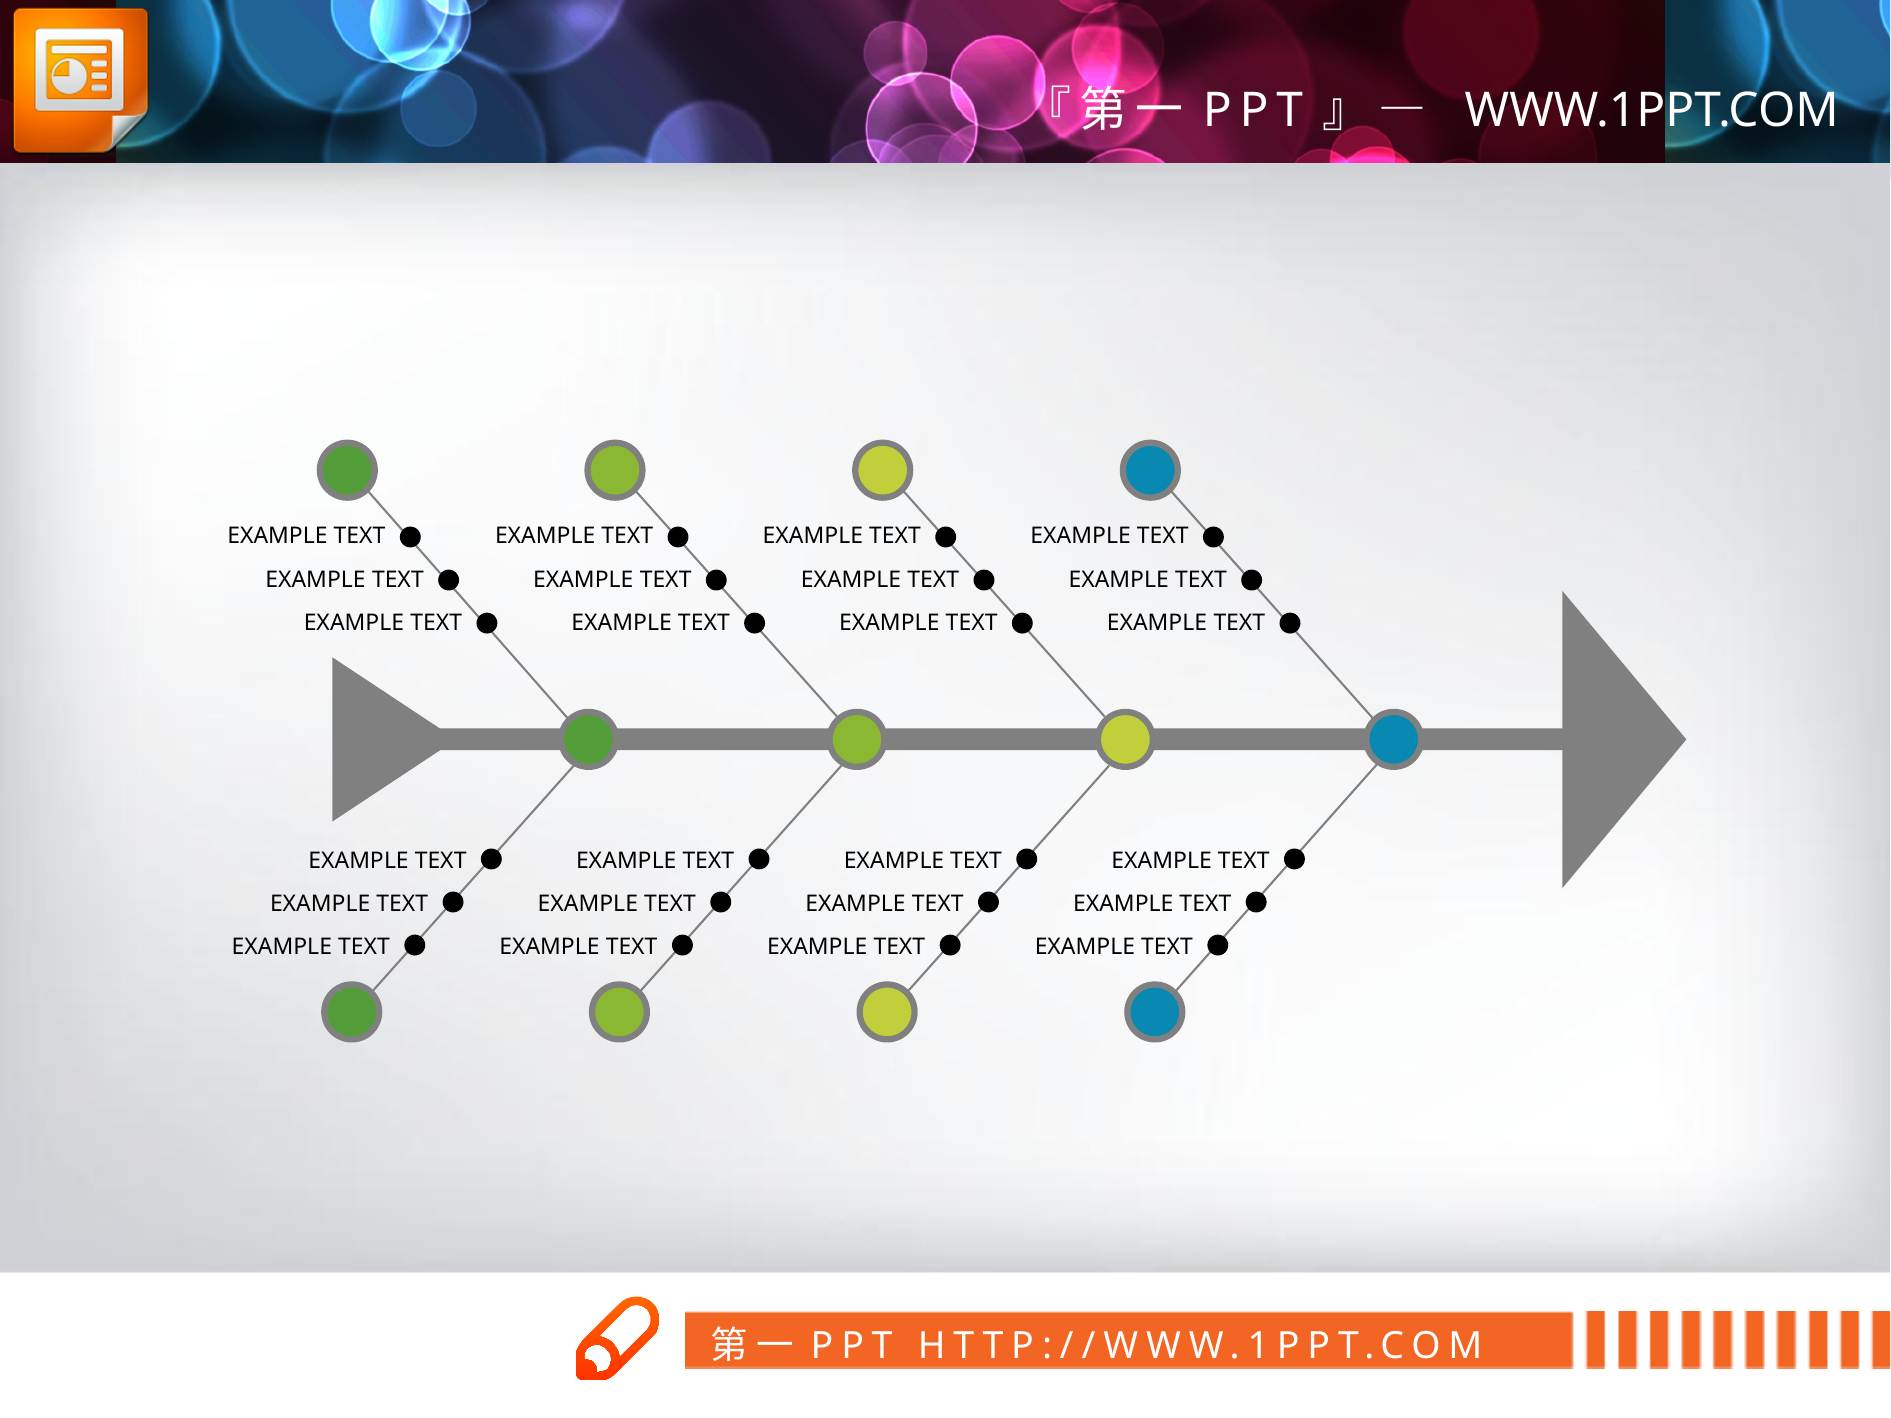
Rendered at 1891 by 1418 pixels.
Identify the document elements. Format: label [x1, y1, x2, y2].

text_box [1169, 489, 1375, 721]
text_box [1127, 984, 1183, 1040]
text_box [1092, 599, 1301, 643]
text_box [1020, 923, 1229, 968]
text_box [855, 442, 911, 498]
text_box [1151, 728, 1368, 751]
text_box [441, 728, 563, 751]
text_box [255, 880, 464, 925]
text_box [790, 880, 1000, 925]
text_box [614, 728, 831, 751]
text_box [591, 984, 647, 1040]
text_box [824, 599, 1034, 643]
text_box [250, 556, 460, 600]
text_box [634, 489, 838, 717]
text_box [1420, 728, 1562, 751]
text_box [747, 513, 957, 557]
text_box [638, 765, 842, 993]
text_box [1015, 513, 1225, 557]
text_box [518, 556, 727, 600]
text_box [480, 513, 689, 557]
text_box [522, 880, 732, 925]
text_box [324, 984, 380, 1040]
picture [0, 0, 1891, 1275]
text_box [366, 489, 570, 717]
text_box [293, 837, 503, 882]
text_box [216, 923, 426, 968]
text_box [1097, 711, 1153, 767]
text_box [1058, 880, 1267, 925]
text_box [561, 837, 770, 882]
text_box [289, 599, 498, 643]
text_box [828, 837, 1038, 882]
text_box [786, 556, 995, 600]
text_box [1053, 556, 1263, 600]
text_box [587, 442, 643, 498]
text_box [1122, 442, 1178, 498]
text_box [556, 599, 766, 643]
text_box [906, 765, 1110, 993]
text_box [332, 657, 457, 822]
text_box [212, 513, 422, 557]
text_box [484, 923, 694, 968]
text_box [829, 711, 885, 767]
text_box [319, 442, 375, 498]
text_box [561, 711, 617, 767]
text_box [1173, 761, 1380, 993]
text_box [752, 923, 961, 968]
text_box [1366, 711, 1422, 767]
text_box [859, 984, 915, 1040]
text_box [1562, 590, 1687, 889]
text_box [901, 489, 1105, 717]
text_box [883, 728, 1100, 751]
picture [685, 1311, 1891, 1369]
text_box [1096, 837, 1306, 882]
text_box [370, 765, 574, 993]
